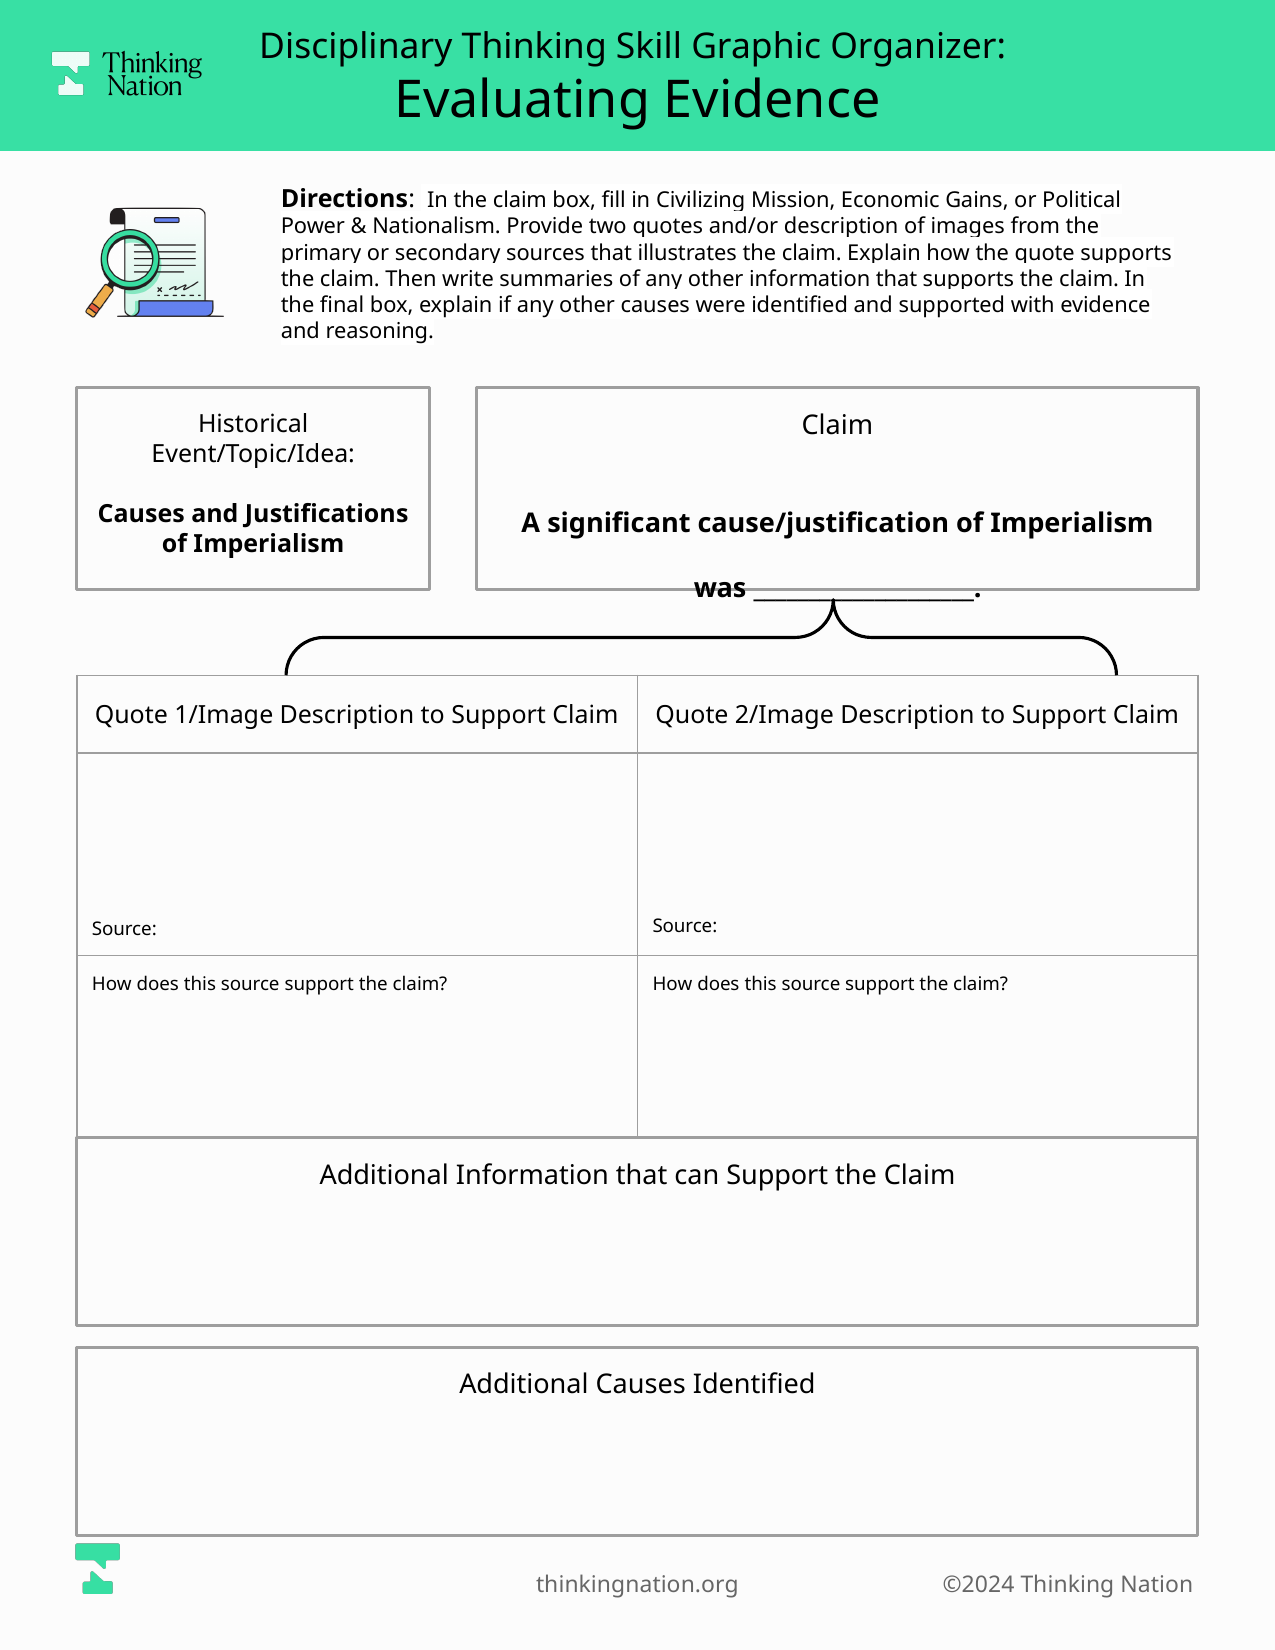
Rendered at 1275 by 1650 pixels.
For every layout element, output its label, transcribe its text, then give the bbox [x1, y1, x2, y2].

table_header Quote 1/Image Description to Support Claim [78, 676, 637, 752]
text_box Additional Information that can Support the Claim [76, 1137, 1198, 1326]
picture [62, 1533, 133, 1604]
picture [35, 37, 207, 109]
picture [76, 184, 234, 341]
text_box thinkingnation.org [486, 1553, 789, 1605]
text_box Directions: In the claim box, fill in Civilizing Mission, Economic Gains, or Political Power & Nationalism. Provide two quotes and/or description of images from the primary or secondary sources that illustrates the claim. Explain how the quote supports the claim. Then write summaries of any other information that supports the claim. In the final box, explain if any other causes were identified and supported with evidence and reasoning. [262, 187, 1198, 338]
table_cell How does this source support the claim? [78, 956, 637, 1136]
text_box Additional Causes Identified [76, 1347, 1198, 1536]
table_header Quote 2/Image Description to Support Claim [638, 676, 1197, 752]
text_box [286, 599, 1117, 676]
text_box ©2024 Thinking Nation [907, 1553, 1210, 1605]
text_box Historical Event/Topic/Idea: Causes and Justifications of Imperialism [76, 387, 430, 590]
table_cell How does this source support the claim? [638, 956, 1197, 1136]
text_box Claim A significant cause/justification of Imperialism was ____________________. [476, 387, 1199, 590]
table_cell Source: [638, 754, 1197, 955]
table_cell Source: [78, 754, 637, 955]
text_box Disciplinary Thinking Skill Graphic Organizer: Evaluating Evidence [0, 0, 1275, 151]
